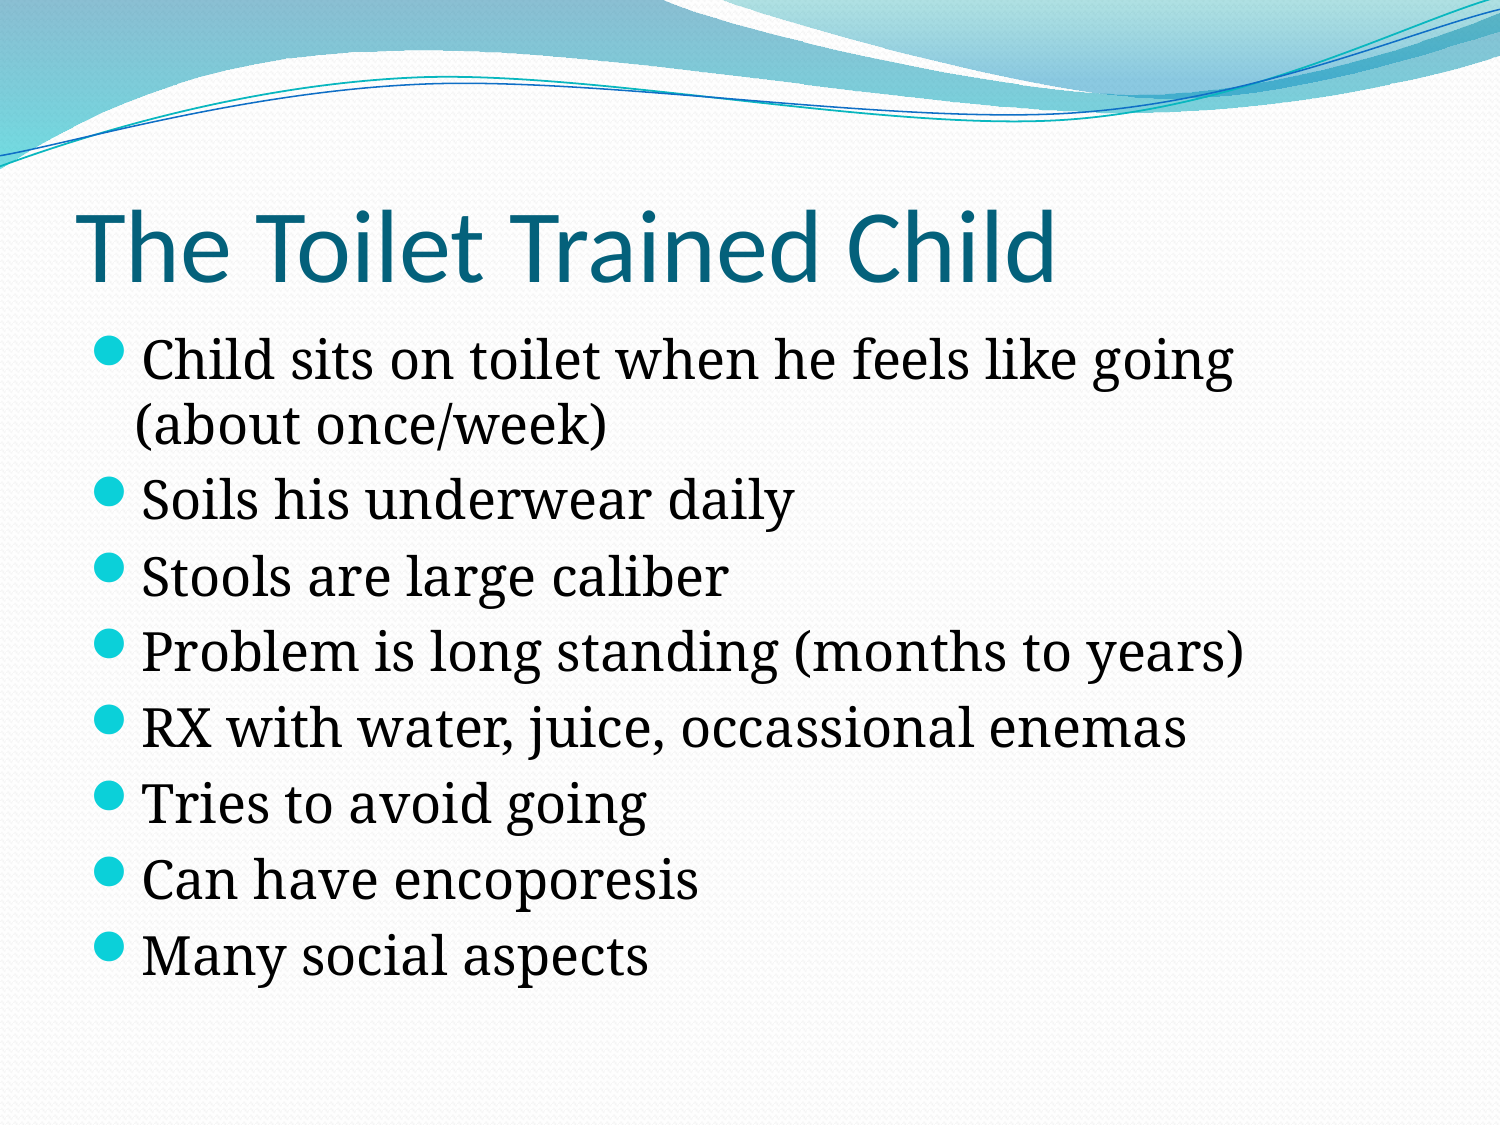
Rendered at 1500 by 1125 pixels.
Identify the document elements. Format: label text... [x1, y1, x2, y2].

title The Toilet Trained Child [75, 115, 1425, 303]
list Child sits on toilet when he feels like going (about once/week) Soils his underwear daily Stools are large caliber Problem is long standing (months to years) RX with water, juice, occassional enemas Tries to avoid going Can have encoporesis Many social aspects [75, 317, 1425, 1038]
